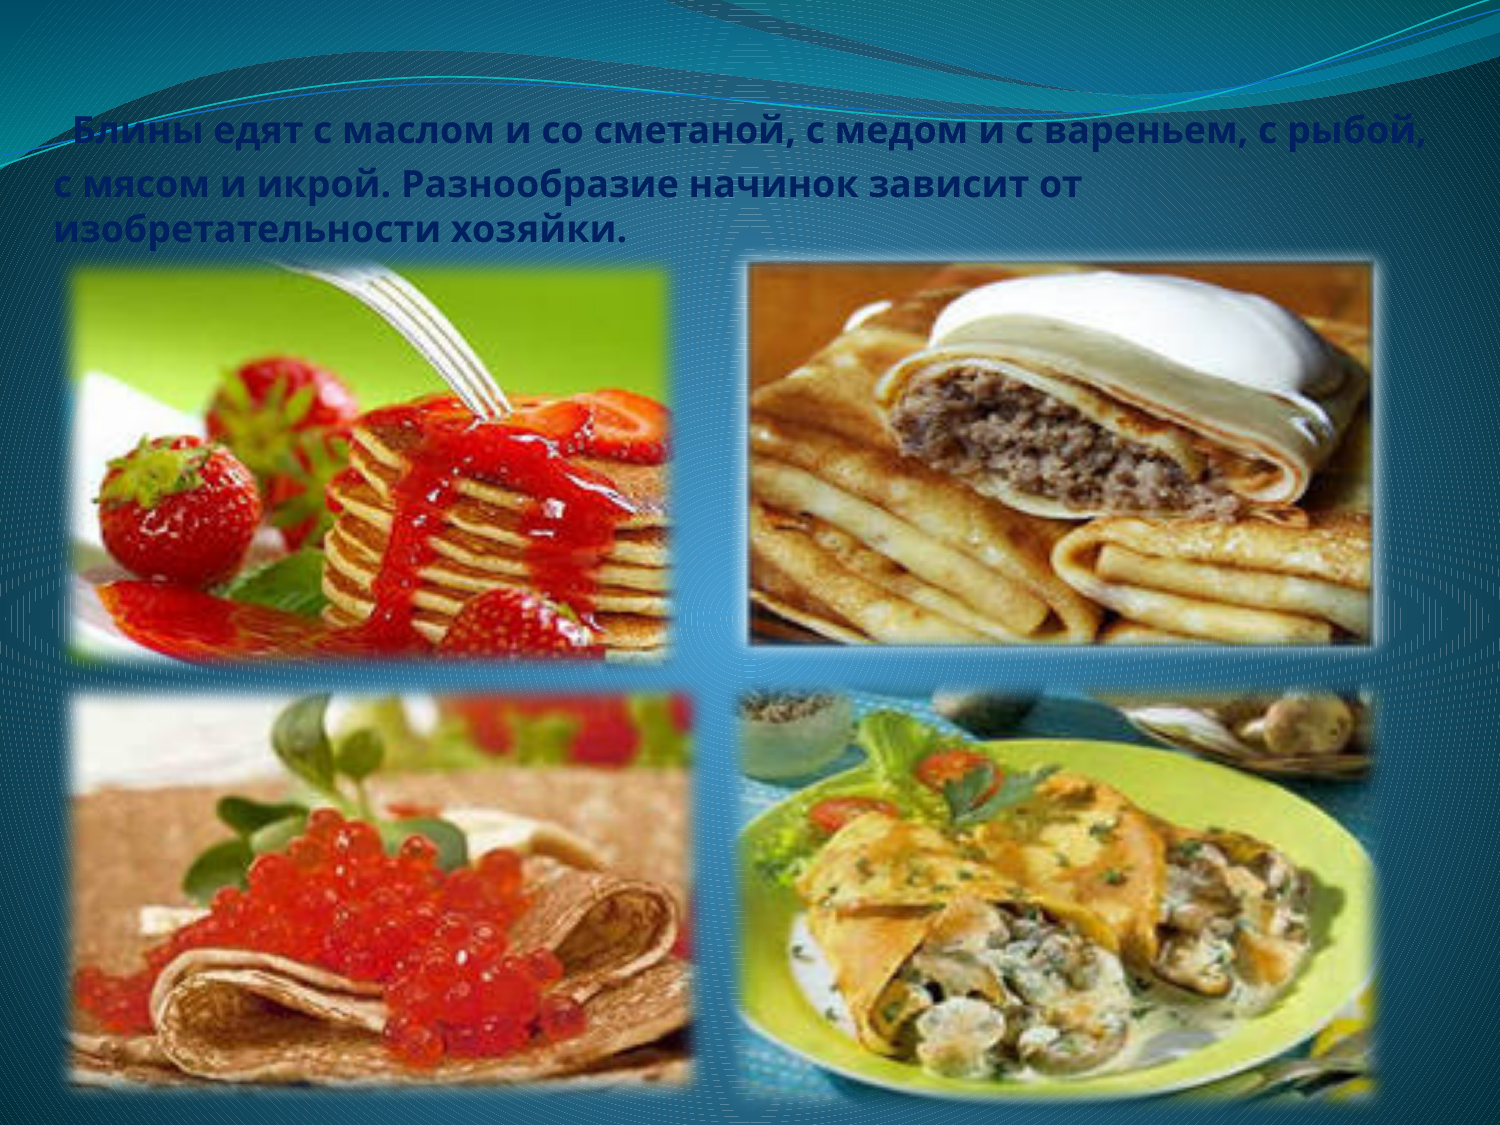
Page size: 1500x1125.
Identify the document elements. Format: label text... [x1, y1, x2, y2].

picture [52, 675, 709, 1104]
picture [722, 675, 1390, 1117]
picture [52, 250, 686, 677]
picture [726, 243, 1394, 664]
title Блины едят с маслом и со сметаной, с медом и с вареньем, с рыбой, с мясом и икрой. Разнообразие начинок зависит от изобретательности хозяйки. [53, 42, 1447, 250]
